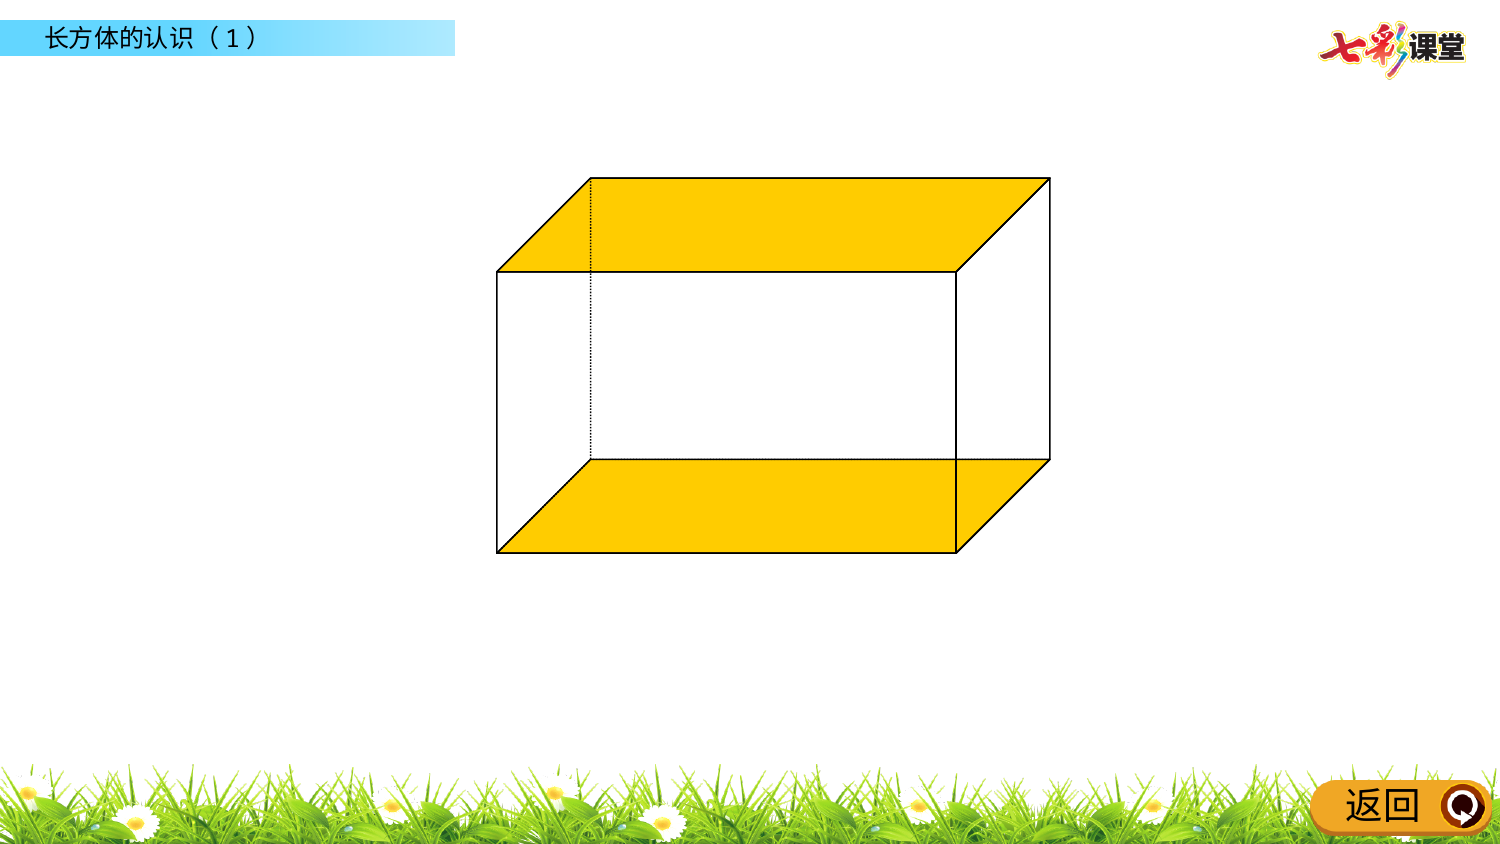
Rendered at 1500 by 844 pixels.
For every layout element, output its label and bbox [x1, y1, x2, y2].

picture [1316, 20, 1468, 80]
text_box [496, 177, 1051, 554]
picture [0, 764, 1500, 844]
